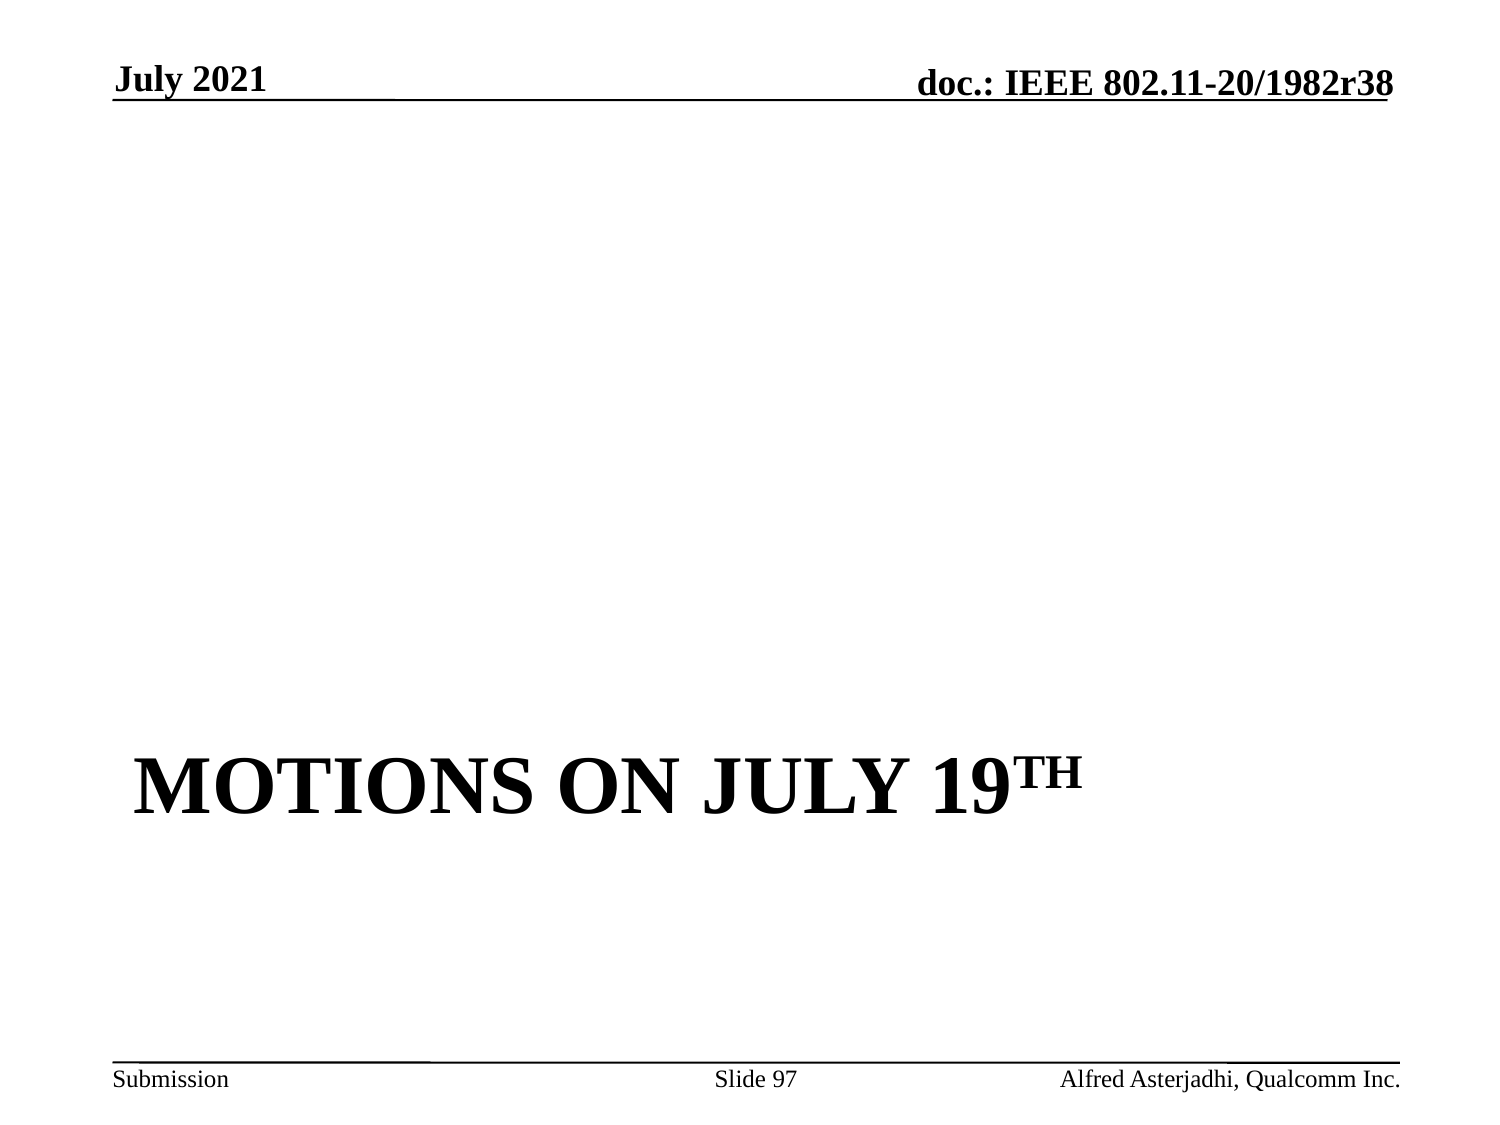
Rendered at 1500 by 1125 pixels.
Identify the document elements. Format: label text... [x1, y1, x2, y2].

title Motions on July 19th [118, 722, 1394, 947]
footer Alfred Asterjadhi, Qualcomm Inc. [878, 1061, 1402, 1093]
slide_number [114, 54, 423, 100]
slide_number Slide 97 [712, 1061, 800, 1123]
